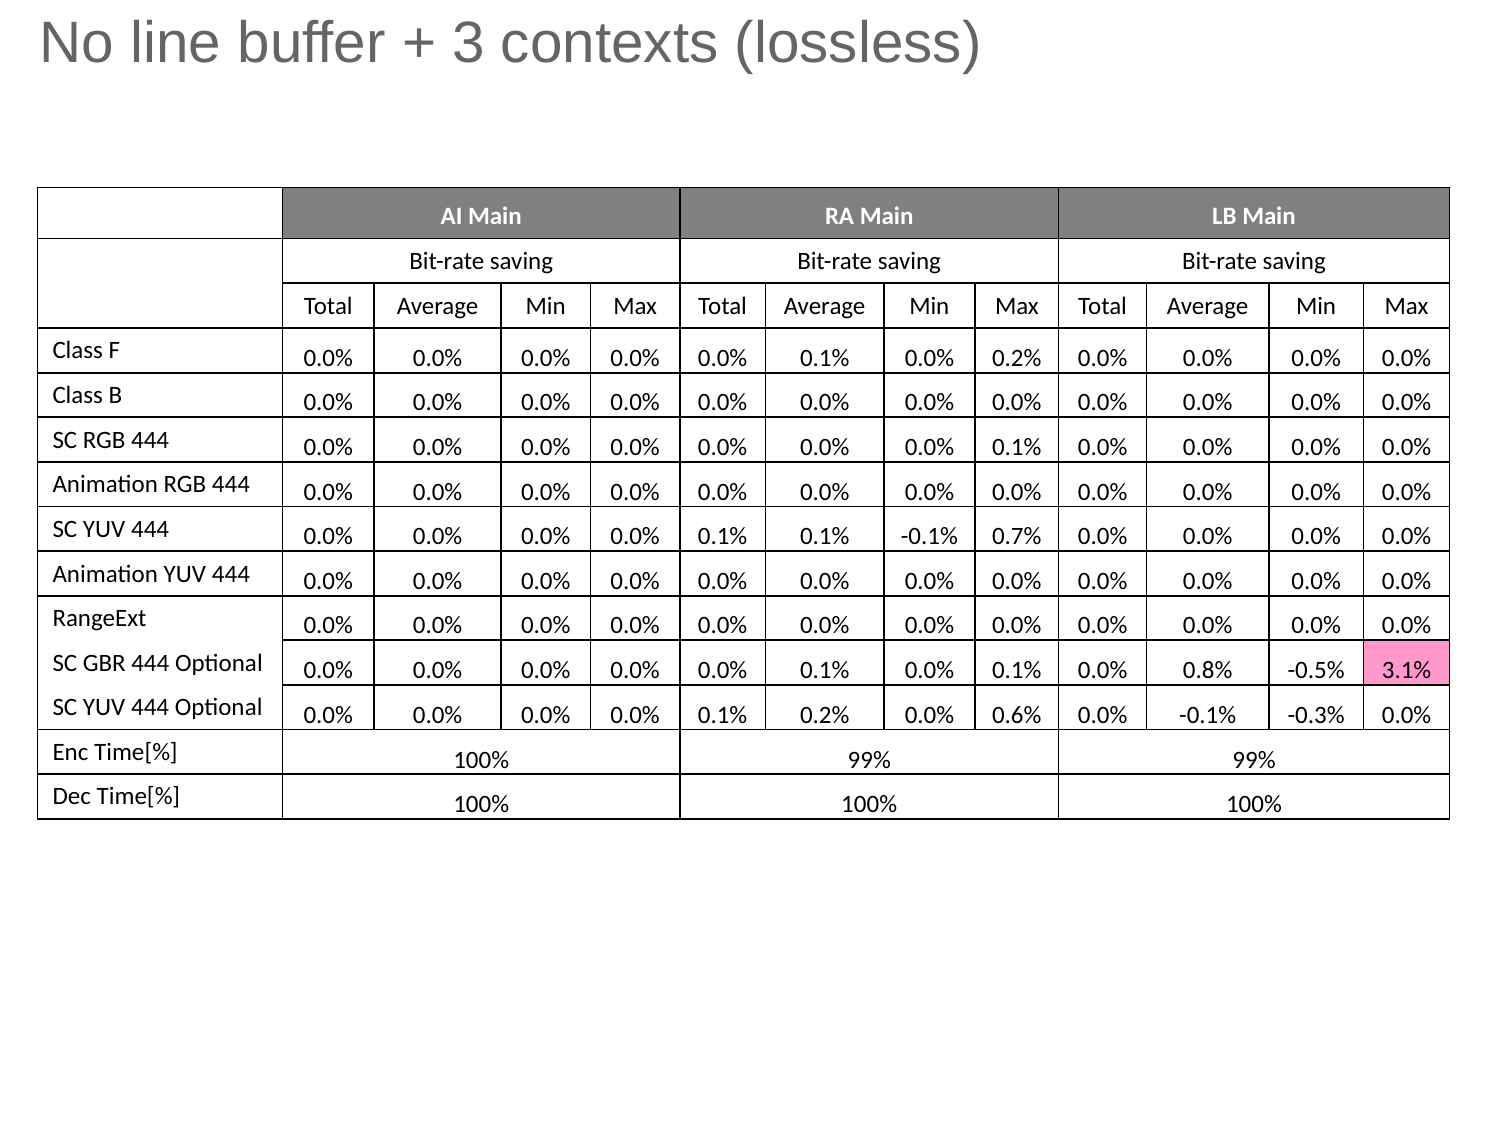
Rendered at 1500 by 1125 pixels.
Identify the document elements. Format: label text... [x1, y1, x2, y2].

table_cell 0.0% [885, 641, 974, 684]
table_cell 0.0% [1059, 418, 1146, 461]
table_cell Max [591, 284, 679, 327]
table_cell 100% [1059, 775, 1449, 818]
title No line buffer + 3 contexts (lossless) [24, 0, 1458, 93]
table_cell 0.0% [591, 329, 679, 372]
table_cell 0.0% [1270, 418, 1363, 461]
table_cell 100% [283, 730, 679, 773]
table_cell 0.0% [1147, 374, 1268, 416]
table_cell 0.0% [681, 597, 765, 639]
table_cell 0.0% [591, 686, 679, 729]
table_cell Bit-rate saving [1059, 239, 1449, 282]
table_cell Average [766, 284, 883, 327]
table_cell 0.0% [681, 641, 765, 684]
table_cell 0.0% [1147, 418, 1268, 461]
table_cell Bit-rate saving [283, 239, 679, 282]
table_cell 0.0% [1364, 597, 1449, 639]
table_cell -0.3% [1270, 686, 1363, 729]
table_cell 0.0% [681, 552, 765, 595]
table_cell 0.0% [1364, 552, 1449, 595]
table_cell 0.0% [375, 463, 500, 506]
table_cell 0.8% [1147, 641, 1268, 684]
table_cell Min [502, 284, 590, 327]
table_cell 0.0% [1059, 597, 1146, 639]
table_cell 0.0% [1147, 552, 1268, 595]
table_cell SC GBR 444 Optional [38, 640, 282, 685]
table_cell 0.0% [766, 374, 883, 416]
table_cell 0.0% [681, 463, 765, 506]
table_header [38, 188, 282, 238]
table_cell 0.0% [976, 552, 1058, 595]
table_cell -0.5% [1270, 641, 1363, 684]
table_cell 0.0% [283, 552, 373, 595]
table_cell 0.0% [681, 374, 765, 416]
table_cell 0.0% [502, 329, 590, 372]
table_cell 0.0% [283, 374, 373, 416]
table_cell 0.0% [885, 552, 974, 595]
table_cell 0.0% [1147, 597, 1268, 639]
table_cell Average [375, 284, 500, 327]
table_cell RangeExt [38, 597, 282, 640]
table_cell 0.0% [1364, 374, 1449, 416]
table_cell 0.0% [375, 329, 500, 372]
table_cell 0.0% [1270, 597, 1363, 639]
table_cell Max [1364, 284, 1449, 327]
table_cell 0.0% [1270, 552, 1363, 595]
table_cell 0.0% [591, 552, 679, 595]
table_cell 0.0% [502, 418, 590, 461]
table_cell 0.0% [283, 597, 373, 639]
table_cell 0.0% [502, 374, 590, 416]
table_cell 0.0% [1059, 552, 1146, 595]
table_cell 0.1% [976, 418, 1058, 461]
table_cell SC YUV 444 Optional [38, 685, 282, 729]
table_cell 0.0% [283, 329, 373, 372]
table_cell 0.0% [976, 597, 1058, 639]
table_cell 0.0% [283, 641, 373, 684]
table_cell 0.0% [766, 418, 883, 461]
table_cell Class F [38, 329, 282, 372]
table_cell 0.0% [885, 374, 974, 416]
table_cell 0.0% [681, 329, 765, 372]
table_cell 100% [283, 775, 679, 818]
table_cell 0.0% [283, 686, 373, 729]
table_cell 0.0% [502, 463, 590, 506]
table_cell 0.0% [885, 686, 974, 729]
table_cell 100% [681, 775, 1058, 818]
table_cell 0.0% [502, 641, 590, 684]
table_cell 0.0% [591, 418, 679, 461]
table_cell Max [976, 284, 1058, 327]
table_cell [38, 239, 282, 327]
table_cell Min [885, 284, 974, 327]
table_cell 0.0% [885, 597, 974, 639]
table_cell 0.0% [681, 418, 765, 461]
table_cell 0.0% [502, 552, 590, 595]
table_cell 99% [681, 730, 1058, 773]
table_cell 0.0% [766, 597, 883, 639]
table_cell 0.0% [1059, 641, 1146, 684]
table_cell Bit-rate saving [681, 239, 1058, 282]
table_cell -0.1% [1147, 686, 1268, 729]
table_cell 99% [1059, 730, 1449, 773]
table_cell 0.1% [766, 641, 883, 684]
table_cell Animation RGB 444 [38, 463, 282, 506]
table_cell SC RGB 444 [38, 418, 282, 461]
table_cell 0.0% [591, 374, 679, 416]
table_cell 0.0% [885, 418, 974, 461]
table_cell 0.0% [375, 418, 500, 461]
table_cell 0.0% [1147, 507, 1268, 550]
table_cell 0.0% [1059, 463, 1146, 506]
table_cell 0.0% [375, 374, 500, 416]
table_cell 0.0% [1364, 329, 1449, 372]
table_cell 0.0% [591, 507, 679, 550]
table_cell 0.0% [375, 641, 500, 684]
table_cell 0.0% [1147, 329, 1268, 372]
table_cell 0.1% [681, 507, 765, 550]
table_cell 0.0% [1270, 463, 1363, 506]
table_cell Enc Time[%] [38, 730, 282, 773]
table_cell 0.6% [976, 686, 1058, 729]
table_cell 0.0% [283, 418, 373, 461]
table_cell 0.0% [591, 463, 679, 506]
table_cell Total [1059, 284, 1146, 327]
table_cell Animation YUV 444 [38, 552, 282, 595]
table_cell 0.0% [1270, 507, 1363, 550]
table_cell 0.0% [1270, 329, 1363, 372]
table_cell 0.0% [1364, 463, 1449, 506]
table_header LB Main [1059, 188, 1449, 238]
table_cell 0.0% [283, 463, 373, 506]
table_cell 0.0% [976, 374, 1058, 416]
table_cell 0.1% [681, 686, 765, 729]
table_cell 0.0% [502, 686, 590, 729]
table_cell -0.1% [885, 507, 974, 550]
table_cell 0.0% [502, 507, 590, 550]
table_cell 0.0% [1059, 374, 1146, 416]
table_cell 0.2% [976, 329, 1058, 372]
table_cell 0.0% [1059, 329, 1146, 372]
table_cell Min [1270, 284, 1363, 327]
table_cell 0.1% [766, 507, 883, 550]
table_cell 0.0% [1059, 507, 1146, 550]
table_cell 0.0% [375, 552, 500, 595]
table_cell 0.0% [1059, 686, 1146, 729]
table_cell 0.1% [976, 641, 1058, 684]
table_cell 0.0% [375, 597, 500, 639]
table_cell 0.0% [1147, 463, 1268, 506]
table_cell 0.2% [766, 686, 883, 729]
table_header RA Main [681, 188, 1058, 238]
table_cell 0.7% [976, 507, 1058, 550]
table_cell 0.0% [766, 552, 883, 595]
table_cell 0.0% [375, 686, 500, 729]
table_cell Total [681, 284, 765, 327]
table_cell 0.0% [1270, 374, 1363, 416]
table_cell 0.0% [591, 597, 679, 639]
table_cell 0.0% [283, 507, 373, 550]
table_cell Average [1147, 284, 1268, 327]
table_cell Dec Time[%] [38, 775, 282, 818]
table_cell 0.0% [885, 329, 974, 372]
table_cell 0.0% [766, 463, 883, 506]
table_header AI Main [283, 188, 679, 238]
table_cell 0.0% [1364, 686, 1449, 729]
table_cell SC YUV 444 [38, 507, 282, 550]
table_cell 0.0% [1364, 507, 1449, 550]
table_cell 0.0% [976, 463, 1058, 506]
table_cell 3.1% [1364, 641, 1449, 684]
table_cell 0.0% [885, 463, 974, 506]
table_cell 0.0% [375, 507, 500, 550]
table_cell Class B [38, 374, 282, 416]
table_cell Total [283, 284, 373, 327]
table_cell 0.0% [502, 597, 590, 639]
table_cell 0.0% [1364, 418, 1449, 461]
table_cell 0.1% [766, 329, 883, 372]
table_cell 0.0% [591, 641, 679, 684]
